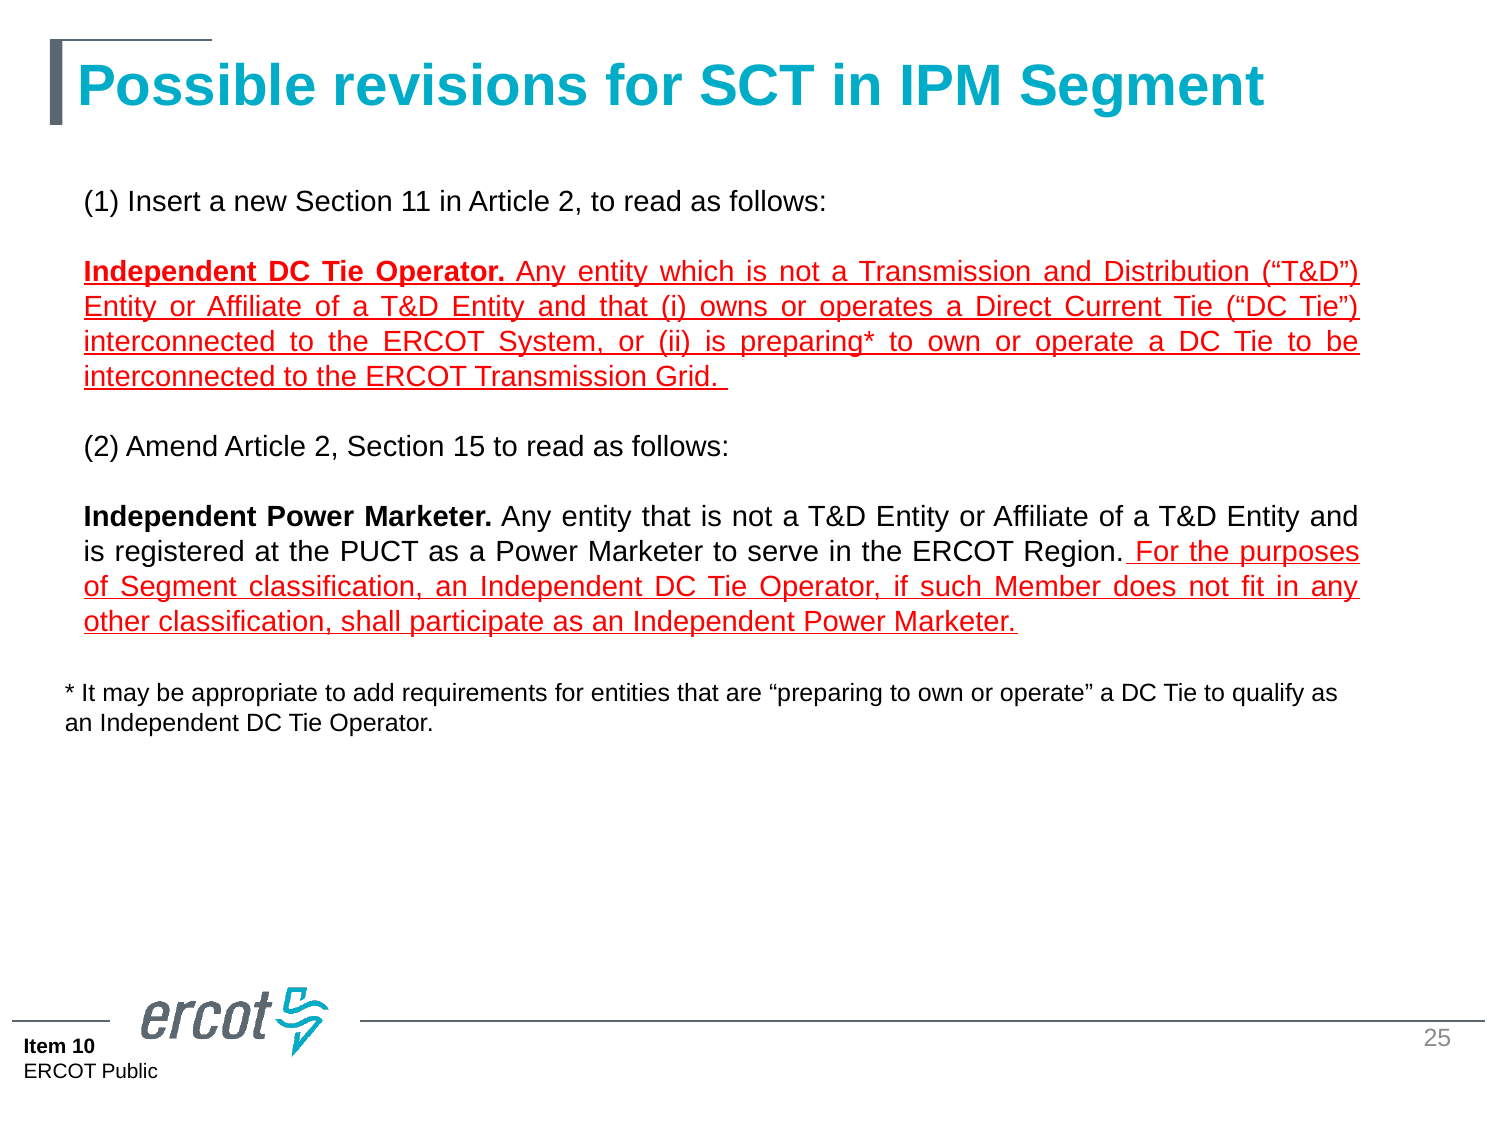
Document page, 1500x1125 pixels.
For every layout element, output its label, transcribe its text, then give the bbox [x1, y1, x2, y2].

list (1) Insert a new Section 11 in Article 2, to read as follows: Independent DC Tie Operator. Any entity which is not a Transmission and Distribution (“T&D”) Entity or Affiliate of a T&D Entity and that (i) owns or operates a Direct Current Tie (“DC Tie”) interconnected to the ERCOT System, or (ii) is preparing* to own or operate a DC Tie to be interconnected to the ERCOT Transmission Grid. (2) Amend Article 2, Section 15 to read as follows: Independent Power Marketer. Any entity that is not a T&D Entity or Affiliate of a T&D Entity and is registered at the PUCT as a Power Marketer to serve in the ERCOT Region. For the purposes of Segment classification, an Independent DC Tie Operator, if such Member does not fit in any other classification, shall participate as an Independent Power Marketer. * It may be appropriate to add requirements for entities that are “preparing to own or operate” a DC Tie to qualify as an Independent DC Tie Operator. [50, 174, 1450, 972]
picture [137, 983, 332, 1059]
slide_number 25 [1387, 1012, 1488, 1062]
title Possible revisions for SCT in IPM Segment [62, 39, 1450, 134]
